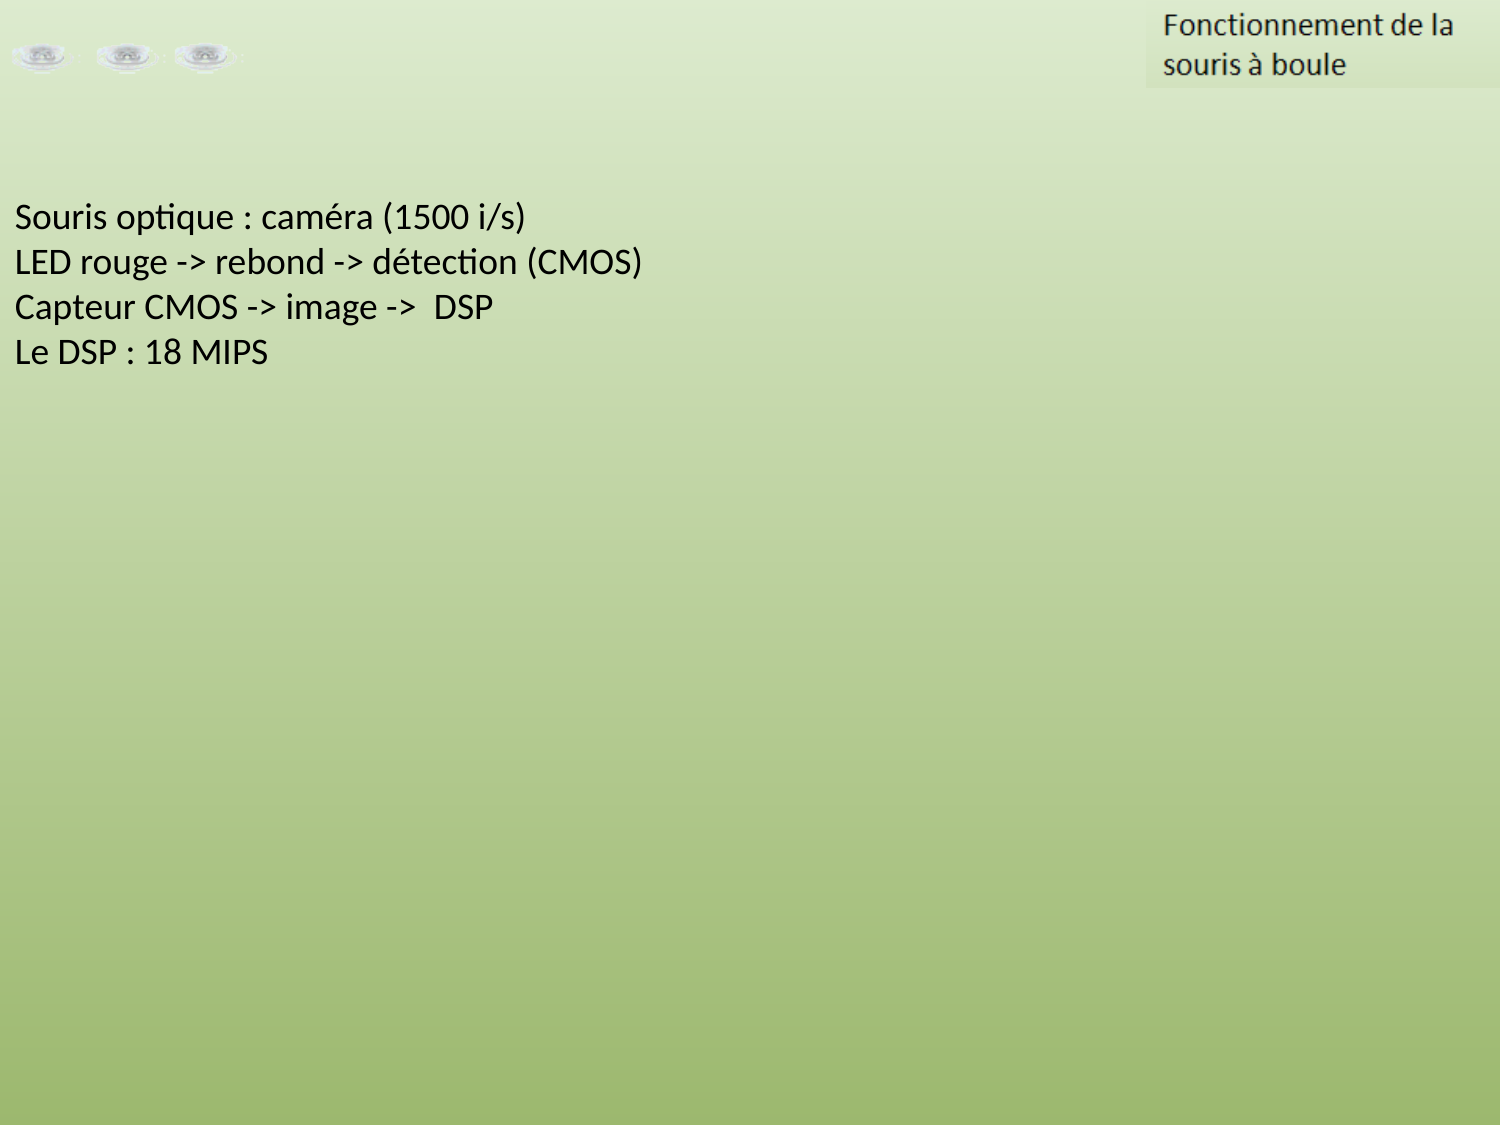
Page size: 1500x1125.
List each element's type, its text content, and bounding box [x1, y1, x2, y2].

picture [1146, 0, 1500, 88]
picture [3, 0, 82, 118]
picture [88, 0, 245, 118]
text_box Souris optique : caméra (1500 i/s) LED rouge -> rebond -> détection (CMOS) Capteur CMOS -> image -> DSP Le DSP : 18 MIPS [0, 184, 1500, 380]
